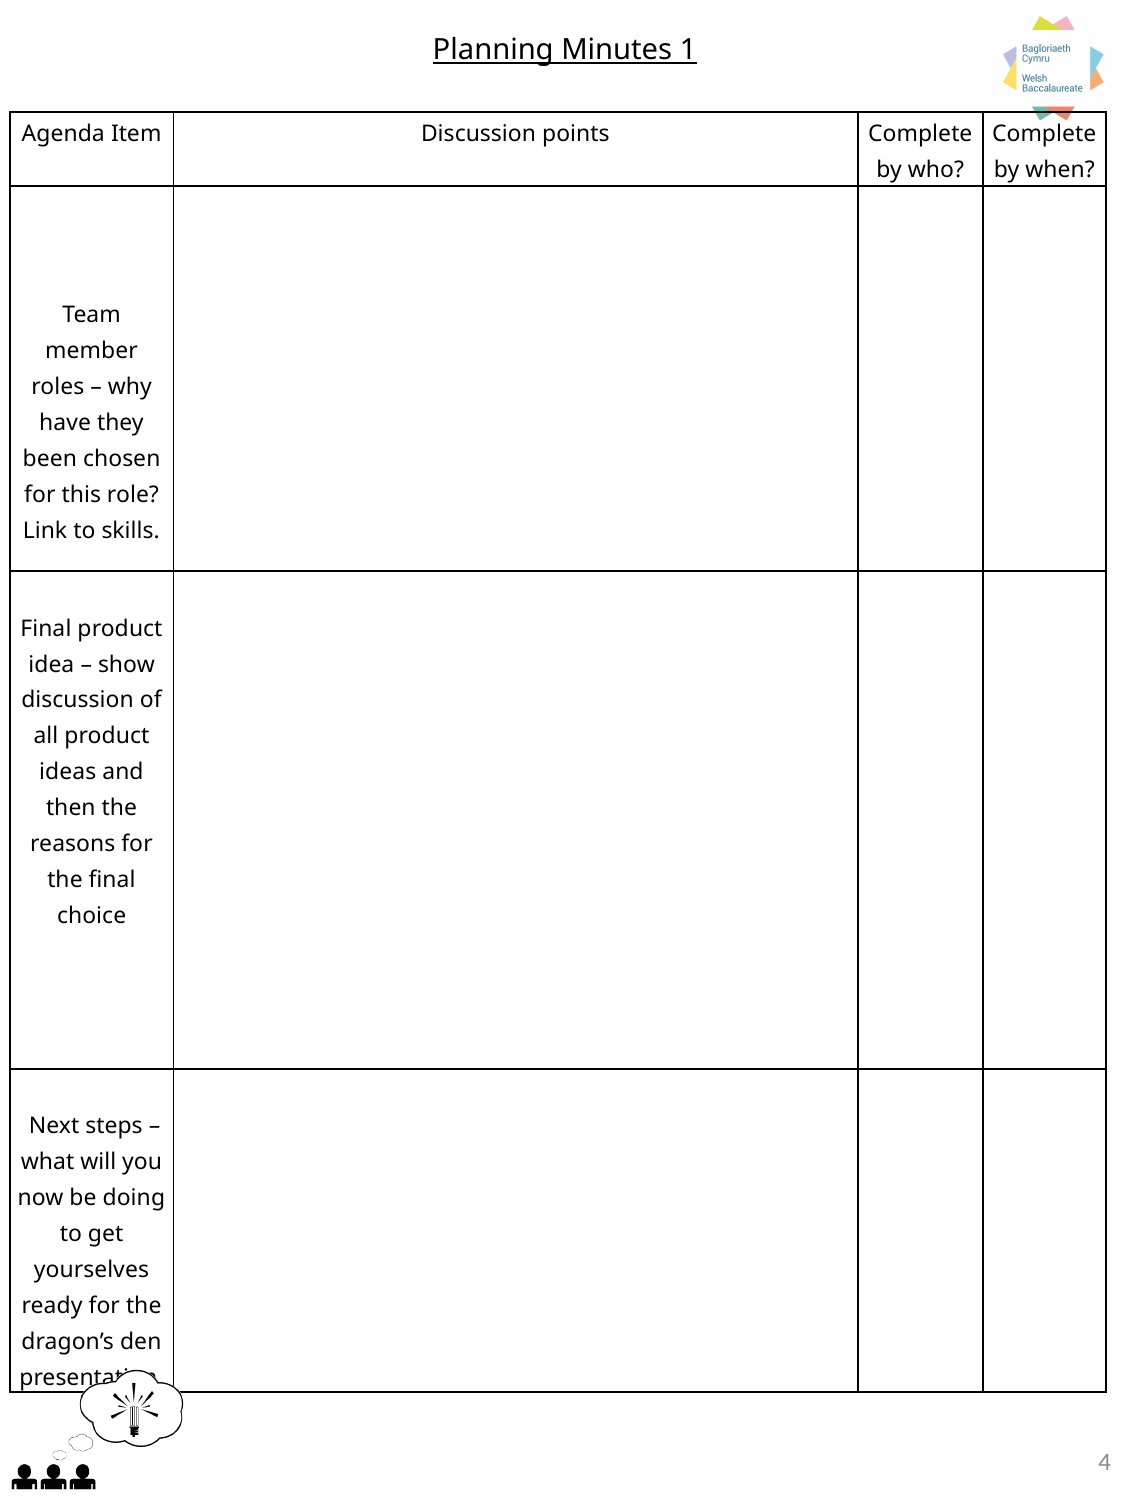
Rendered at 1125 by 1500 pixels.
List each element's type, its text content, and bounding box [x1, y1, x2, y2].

table_header Agenda Item [11, 119, 173, 185]
table_cell [859, 187, 982, 570]
picture [9, 1365, 196, 1491]
text_box Planning Minutes 1 [9, 23, 982, 119]
table_header Complete by who? [859, 119, 982, 185]
table_cell Next steps – what will you now be doing to get yourselves ready for the dragon’s den presentation. [11, 1070, 173, 1363]
table_cell Team member roles – why have they been chosen for this role? Link to skills. [11, 187, 173, 570]
table_cell [174, 1070, 857, 1391]
table_header Discussion points [174, 119, 857, 185]
table_cell [859, 1070, 982, 1391]
table_cell Final product idea – show discussion of all product ideas and then the reasons for the final choice [11, 572, 173, 1068]
table_header Complete by when? [984, 140, 1105, 185]
table_cell [174, 187, 857, 570]
table_cell [859, 572, 982, 1068]
table_cell [174, 572, 857, 1068]
picture [987, 7, 1125, 136]
slide_number 4 [863, 1420, 1125, 1500]
table_cell [984, 187, 1105, 570]
table_cell [984, 1070, 1105, 1391]
table_cell [984, 572, 1105, 1068]
